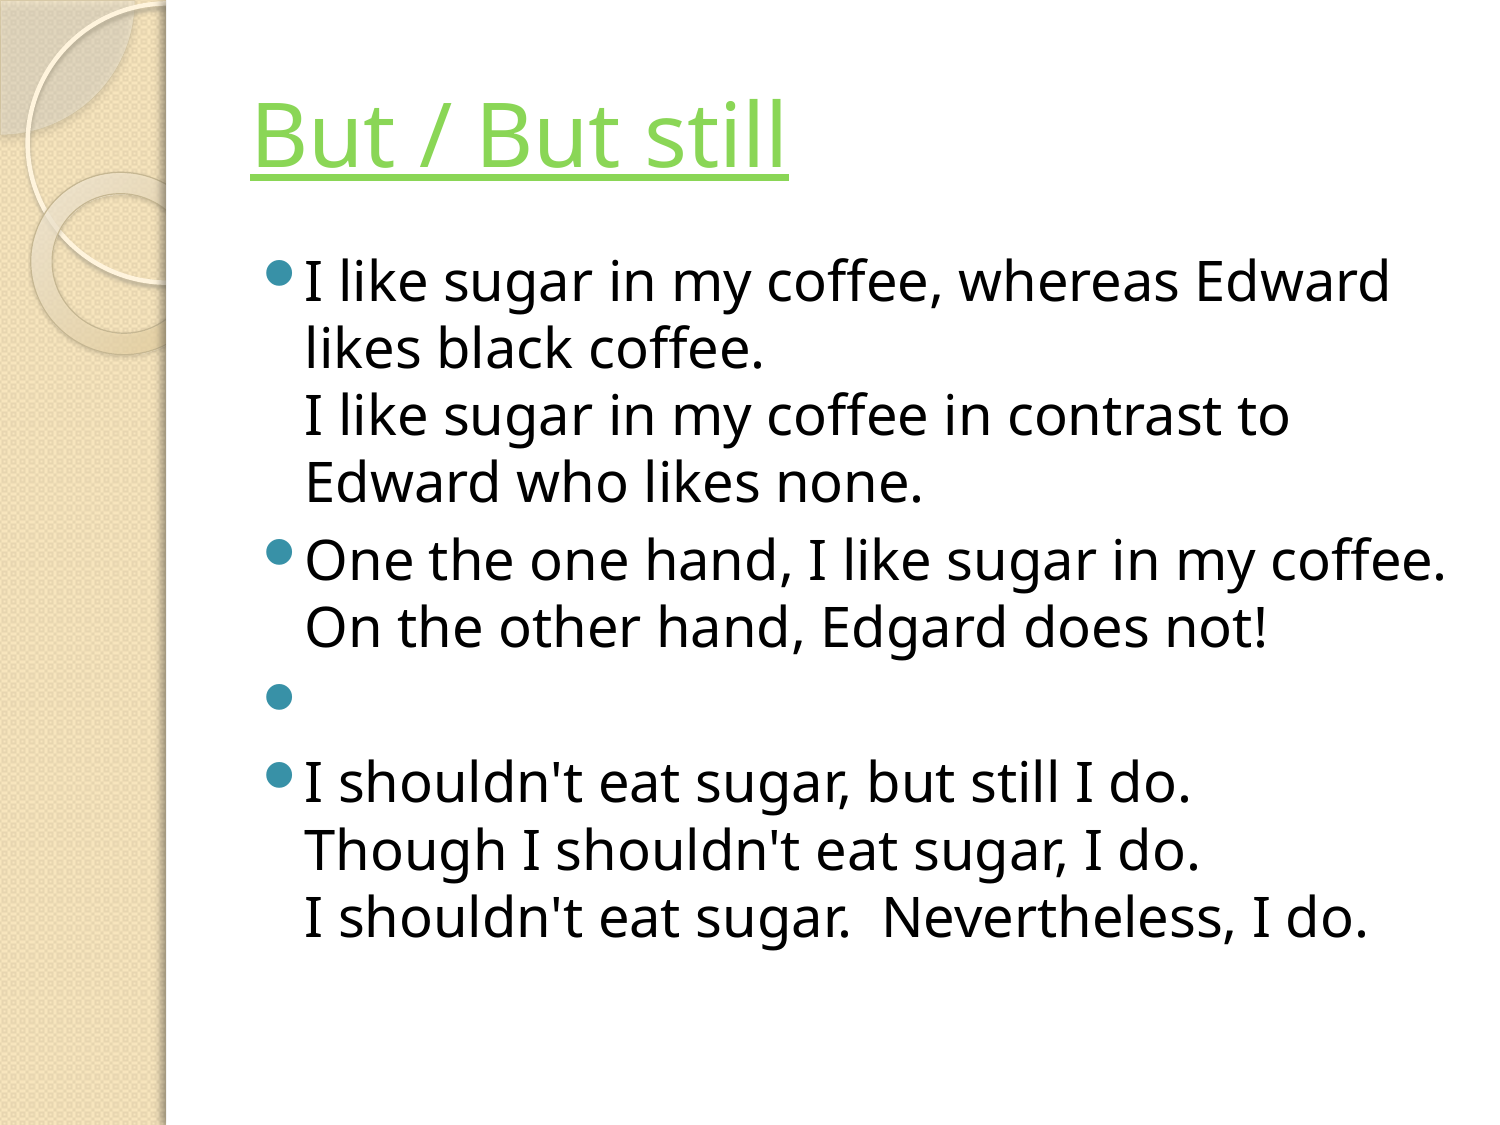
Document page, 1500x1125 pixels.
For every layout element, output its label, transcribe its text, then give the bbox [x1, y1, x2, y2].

title But / But still [235, 45, 1466, 233]
list I like sugar in my coffee, whereas Edward likes black coffee. I like sugar in my coffee in contrast to Edward who likes none. One the one hand, I like sugar in my coffee. On the other hand, Edgard does not! I shouldn't eat sugar, but still I do. Though I shouldn't eat sugar, I do. I shouldn't eat sugar. Nevertheless, I do. [235, 237, 1466, 1025]
